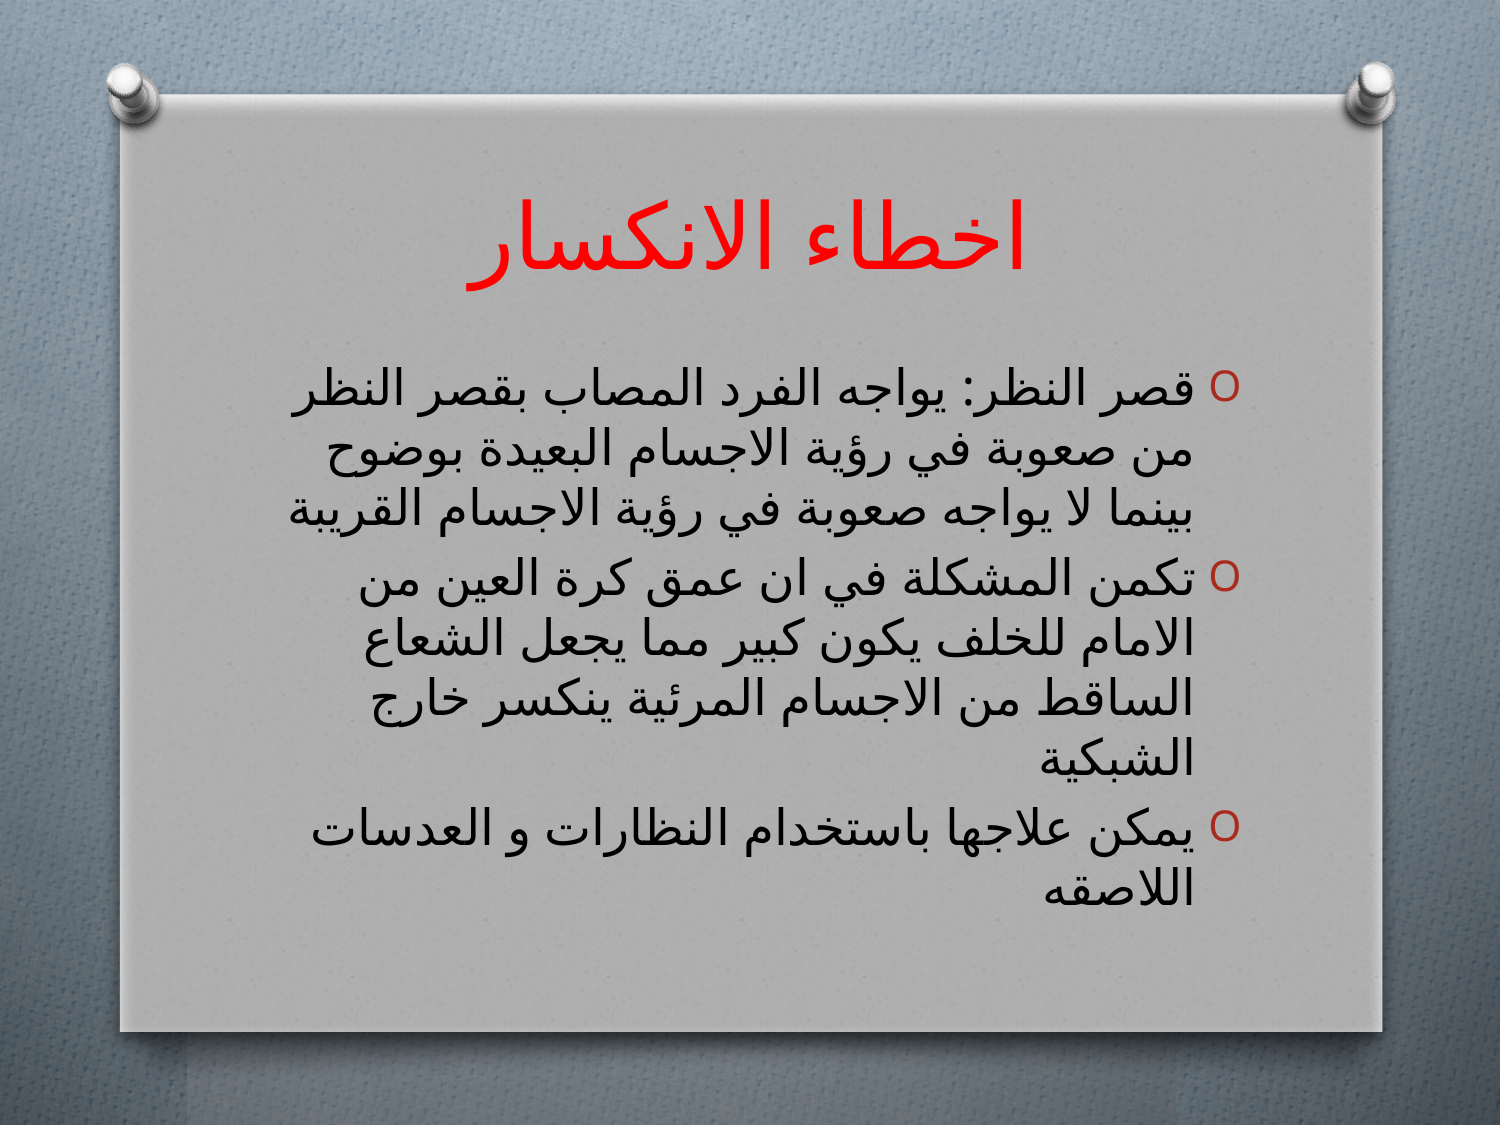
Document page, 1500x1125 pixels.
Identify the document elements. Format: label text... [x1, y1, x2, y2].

title اخطاء الانكسار [179, 134, 1323, 332]
picture [75, 29, 198, 153]
picture [1317, 35, 1439, 156]
list قصر النظر: يواجه الفرد المصاب بقصر النظر من صعوبة في رؤية الاجسام البعيدة بوضوح بينما لا يواجه صعوبة في رؤية الاجسام القريبة تكمن المشكلة في ان عمق كرة العين من الامام للخلف يكون كبير مما يجعل الشعاع الساقط من الاجسام المرئية ينكسر خارج الشبكية يمكن علاجها باستخدام النظارات و العدسات اللاصقه [240, 347, 1257, 939]
